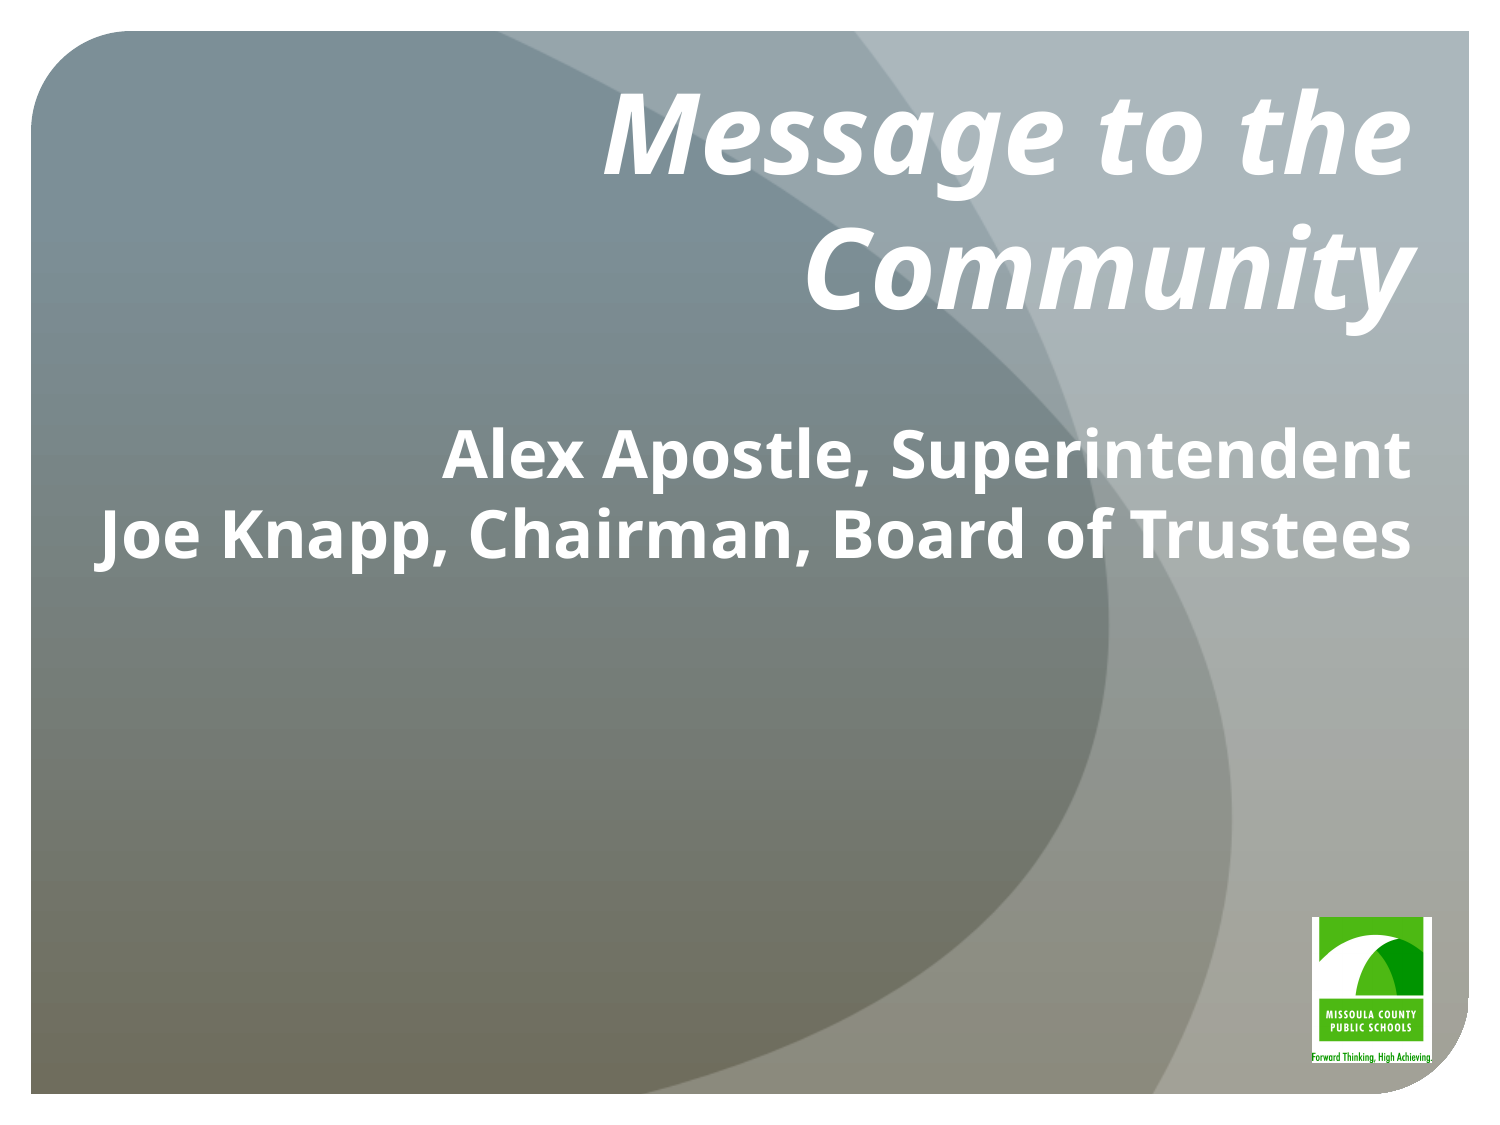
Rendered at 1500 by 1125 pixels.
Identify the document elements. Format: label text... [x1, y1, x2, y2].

title Message to the Community Alex Apostle, Superintendent Joe Knapp, Chairman, Board of Trustees [17, 411, 1429, 780]
picture [25, 30, 1474, 1095]
